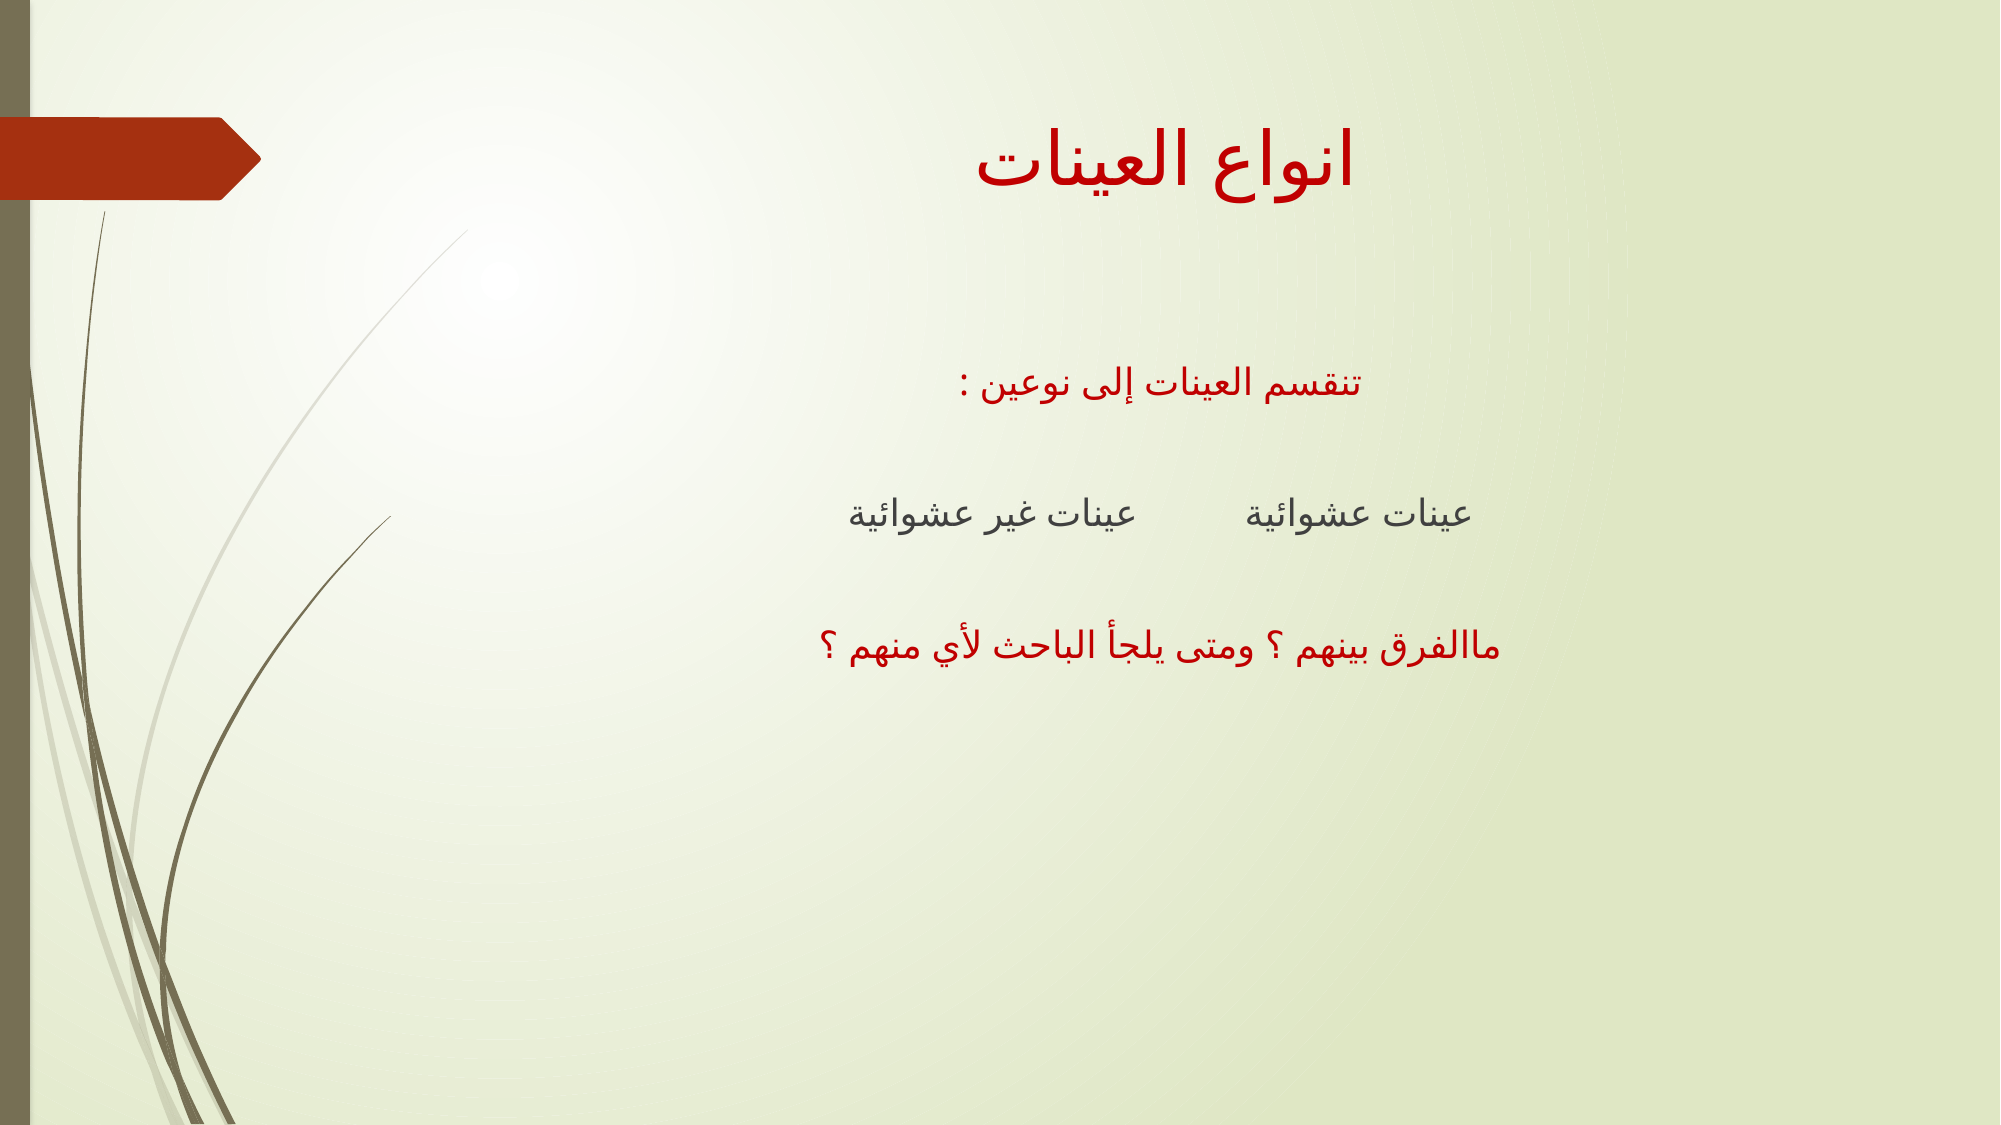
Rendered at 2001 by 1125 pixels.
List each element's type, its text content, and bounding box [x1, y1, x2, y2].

title انواع العينات [425, 102, 1888, 313]
list تنقسم العينات إلى نوعين : عينات عشوائية عينات غير عشوائية ماالفرق بينهم ؟ ومتى يلجأ الباحث لأي منهم ؟ [424, 350, 1888, 970]
